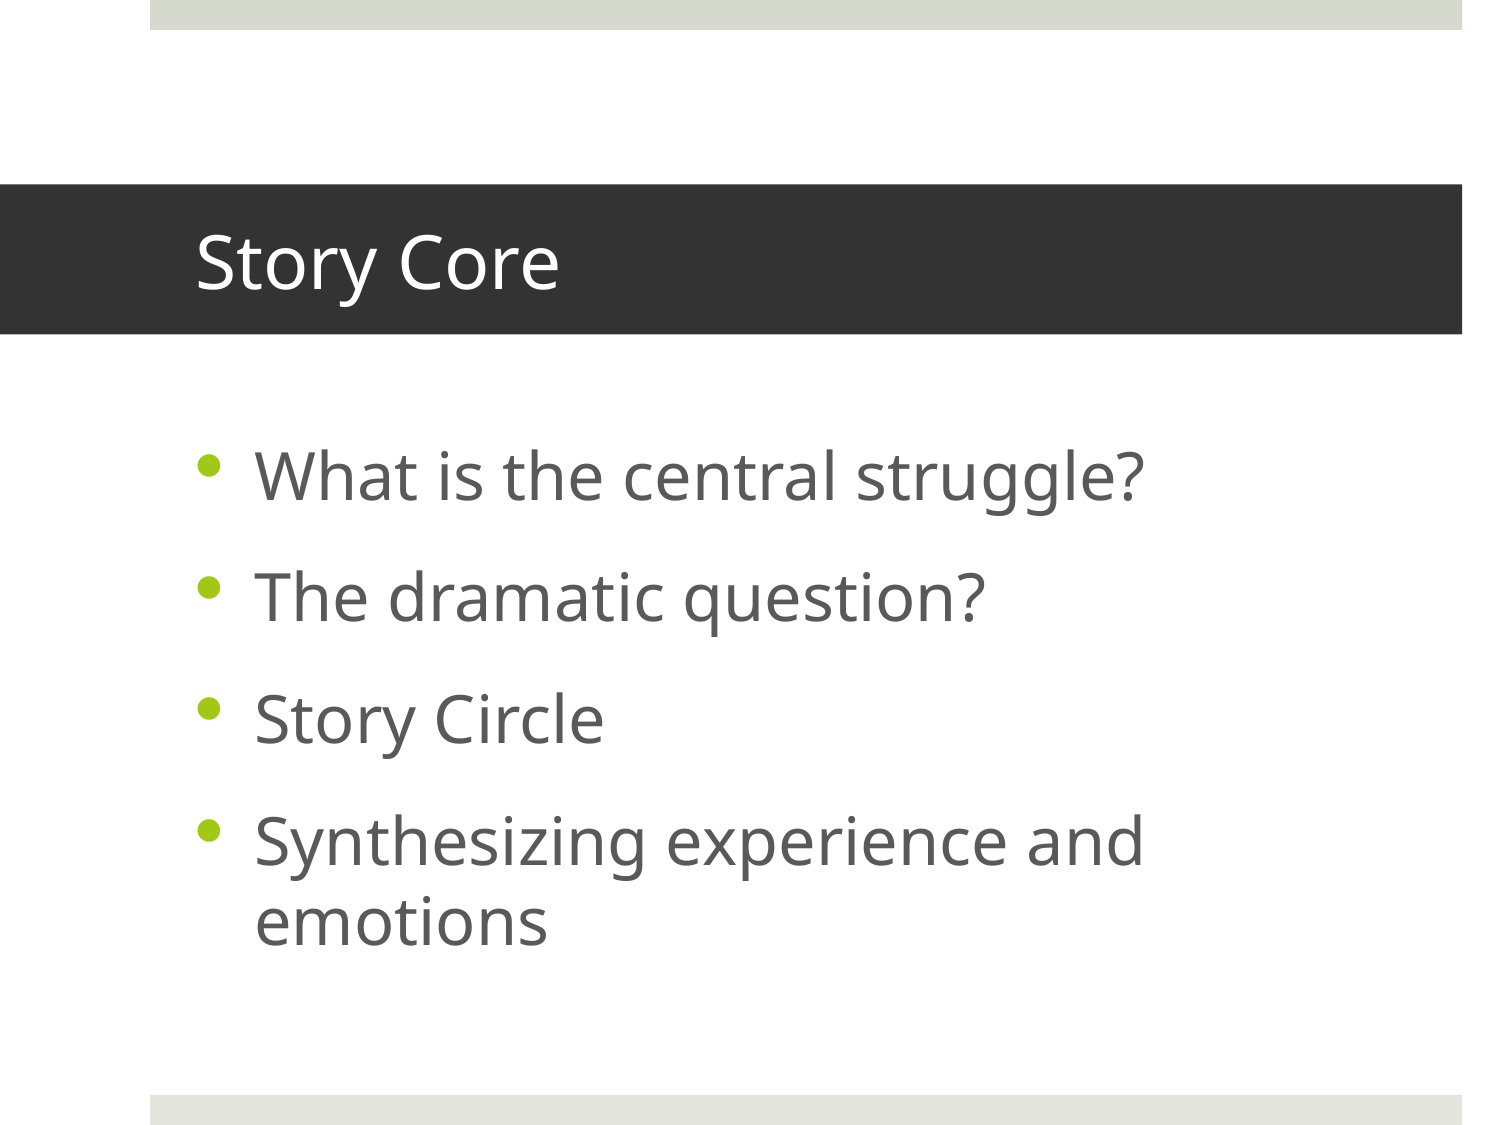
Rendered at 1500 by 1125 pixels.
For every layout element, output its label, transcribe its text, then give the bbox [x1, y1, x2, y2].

list What is the central struggle? The dramatic question? Story Circle Synthesizing experience and emotions [182, 425, 1432, 1028]
title Story Core [0, 184, 1463, 335]
